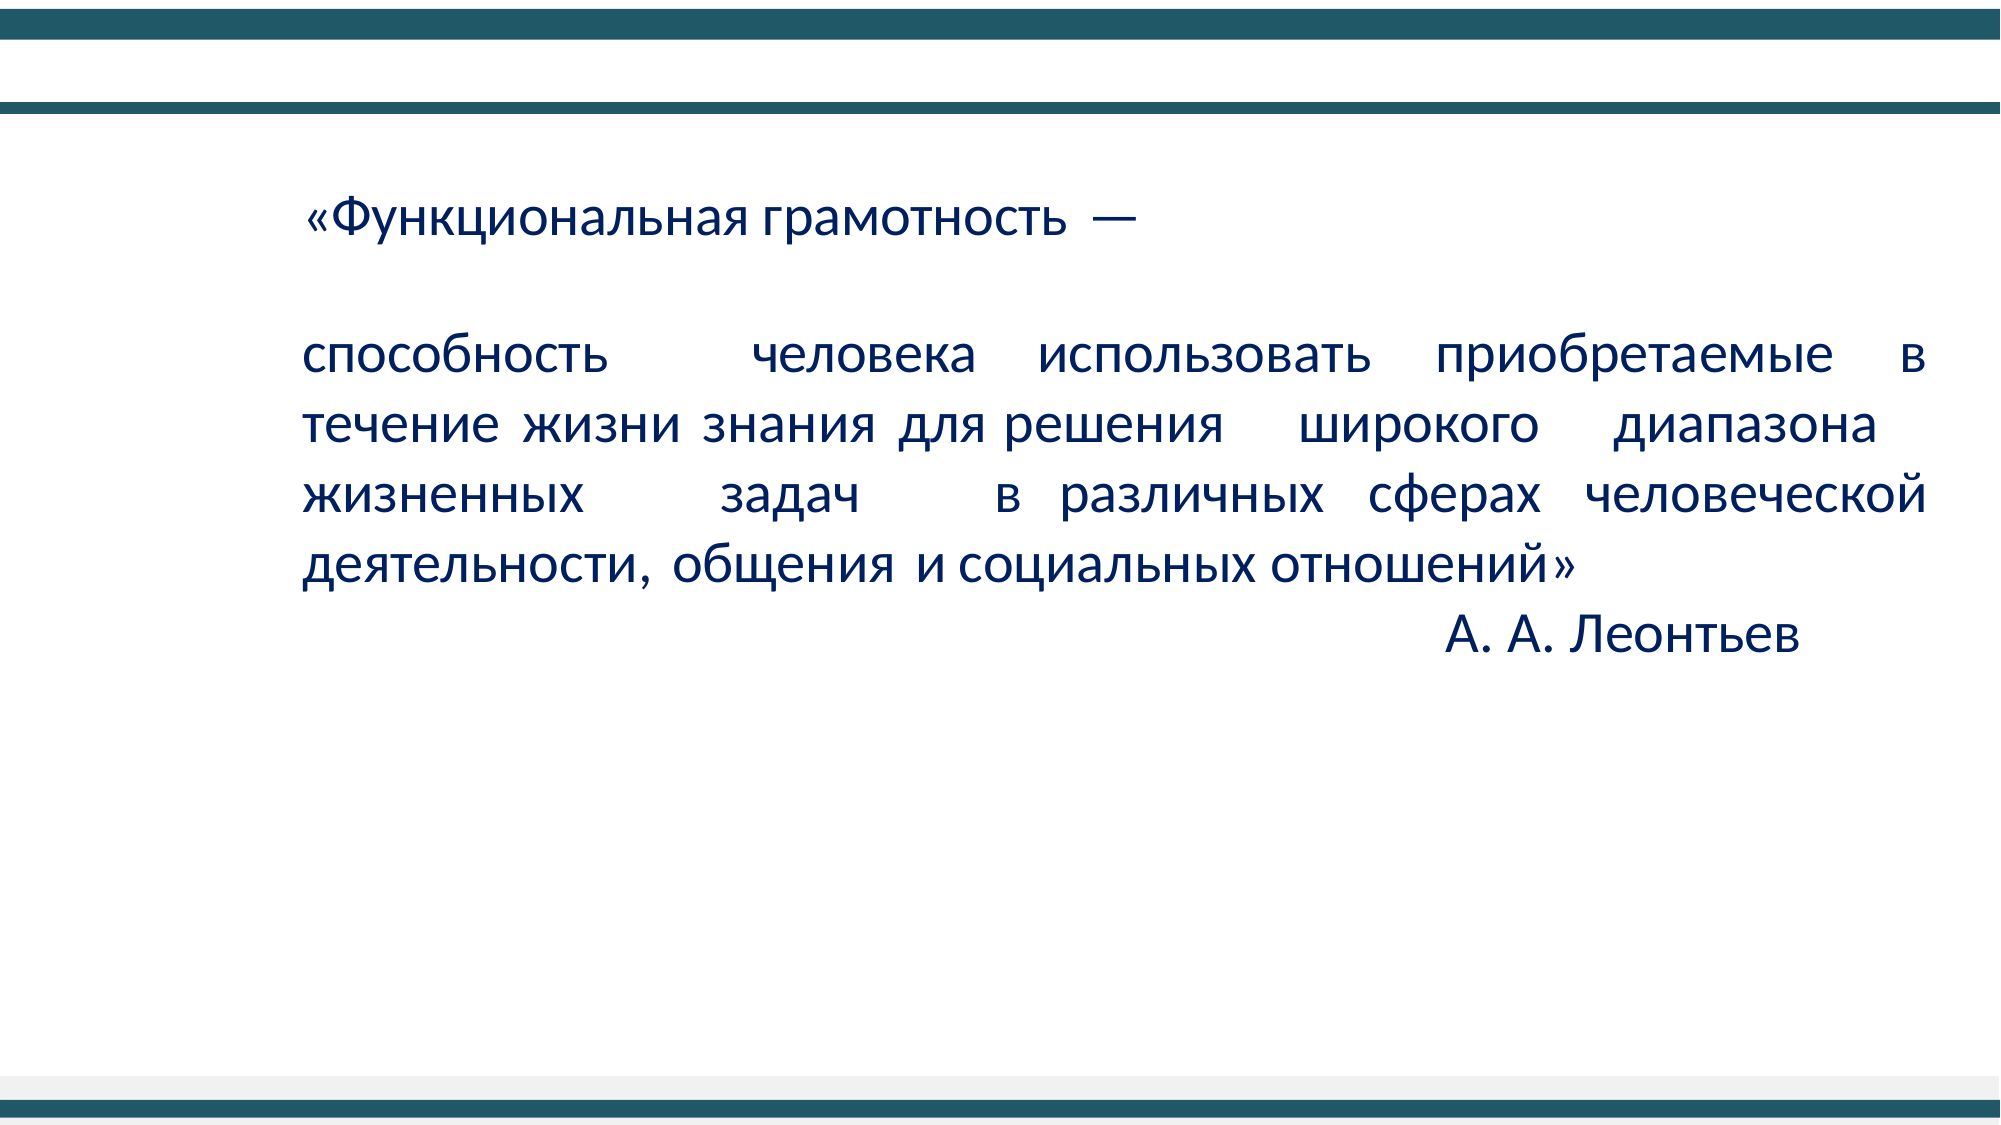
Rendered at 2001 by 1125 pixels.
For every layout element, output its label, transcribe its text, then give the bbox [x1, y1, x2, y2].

text_box «Функциональная грамотность — [300, 174, 1928, 312]
text_box [0, 102, 2000, 114]
text_box способность человека использовать приобретаемые в течение жизни знания для решения широкого диапазона жизненных задач в различных сферах человеческой деятельности, общения и социальных отношений» А. А. Леонтьев [299, 312, 1928, 665]
